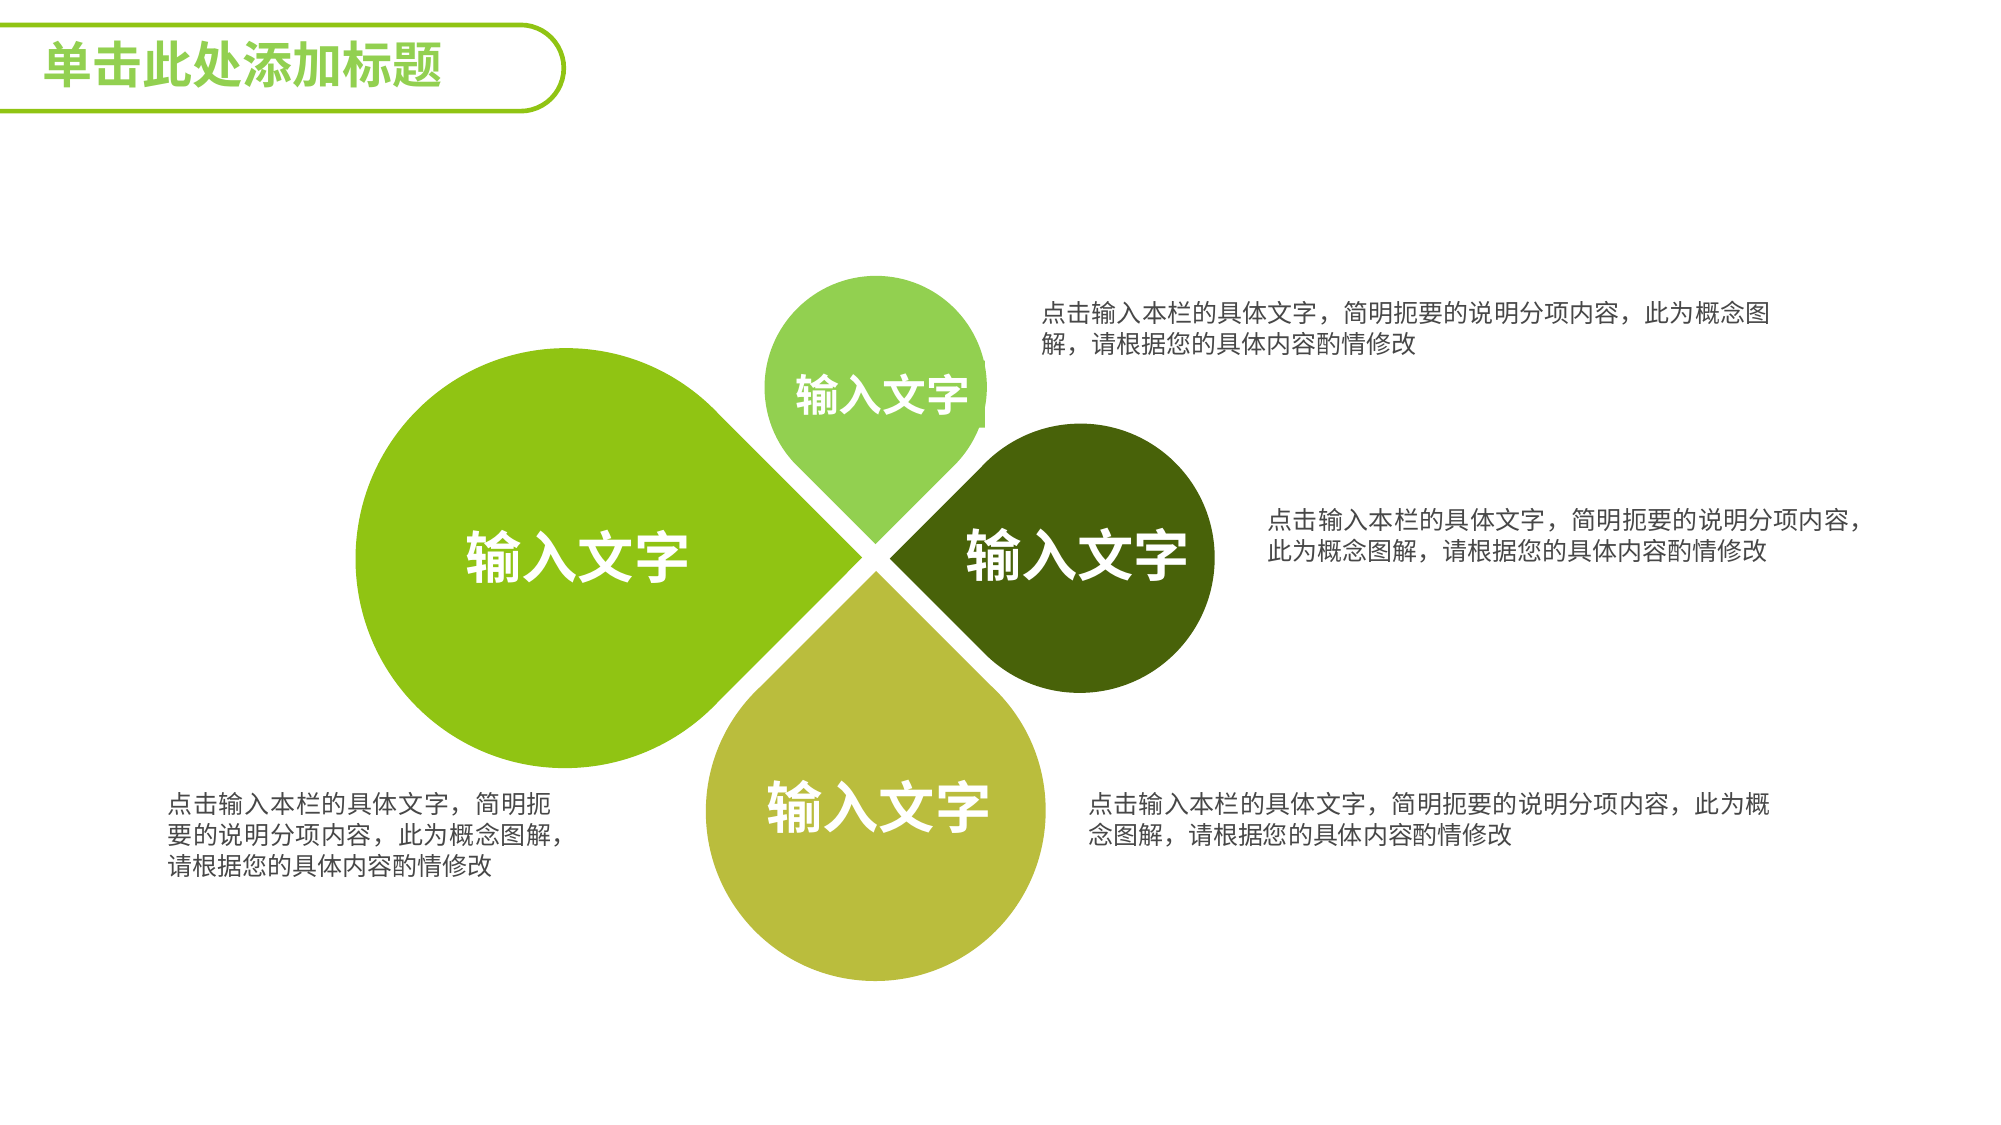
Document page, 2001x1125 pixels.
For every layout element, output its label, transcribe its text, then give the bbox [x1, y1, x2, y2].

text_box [946, 416, 1231, 700]
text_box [758, 263, 994, 498]
text_box 点击输入本栏的具体文字，简明扼要的说明分项内容，此为概念图解，请根据您的具体内容酌情修改 [1041, 296, 1772, 359]
text_box 点击输入本栏的具体文字，简明扼要的说明分项内容，此为概念图解，请根据您的具体内容酌情修改 [167, 787, 553, 881]
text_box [0, 24, 564, 112]
text_box 点击输入本栏的具体文字，简明扼要的说明分项内容，此为概念图解，请根据您的具体内容酌情修改 [1088, 787, 1772, 850]
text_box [696, 642, 1056, 1001]
text_box 点击输入本栏的具体文字，简明扼要的说明分项内容，此为概念图解，请根据您的具体内容酌情修改 [1267, 502, 1851, 566]
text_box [330, 337, 775, 780]
